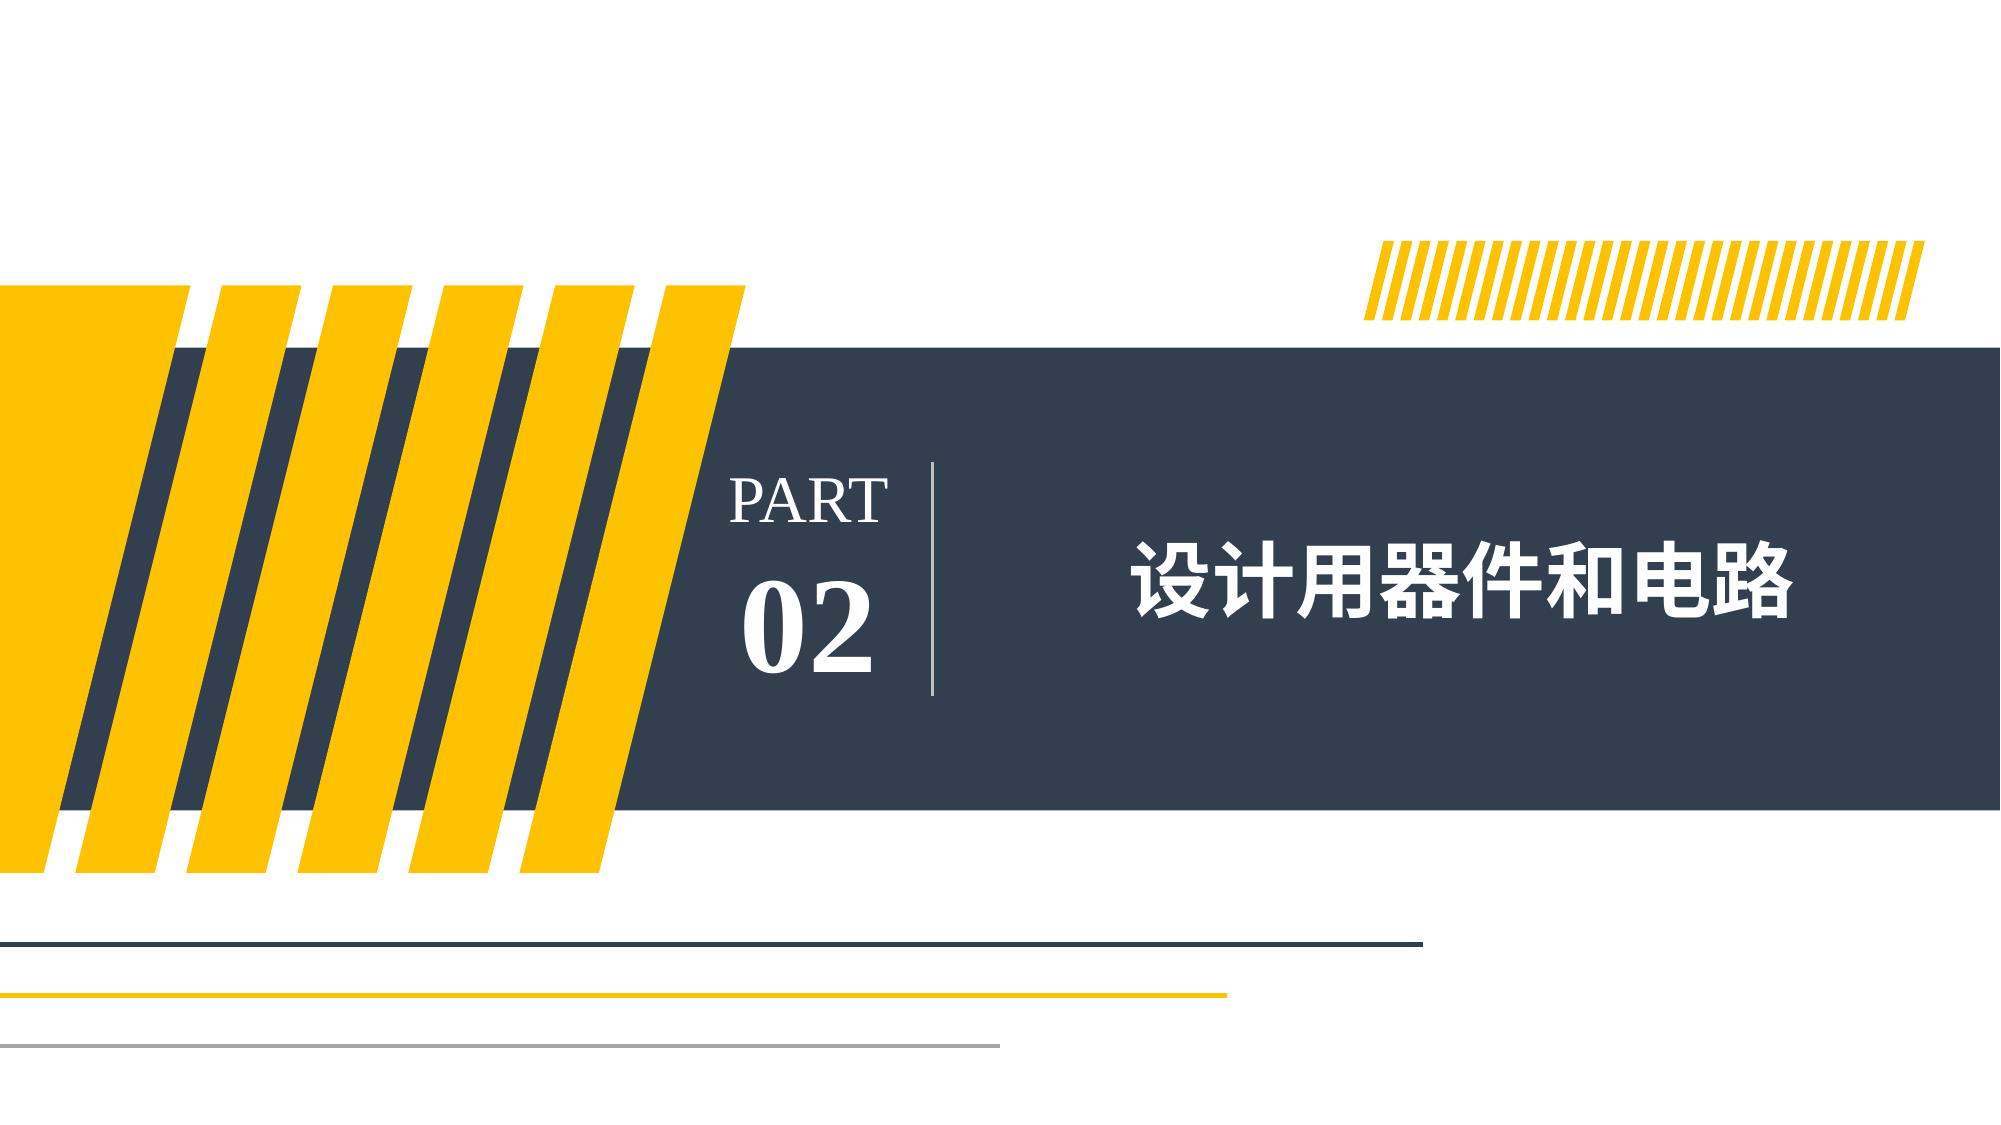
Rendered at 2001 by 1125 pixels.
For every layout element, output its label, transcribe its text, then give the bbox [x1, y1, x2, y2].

text_box [1636, 239, 1671, 322]
text_box [1600, 239, 1634, 322]
text_box [1801, 239, 1835, 322]
text_box [73, 284, 303, 874]
text_box [1581, 239, 1616, 322]
text_box [394, 347, 538, 811]
text_box [1783, 239, 1817, 322]
text_box [61, 347, 205, 811]
text_box [505, 347, 649, 811]
text_box [1655, 239, 1689, 322]
text_box [1819, 239, 1854, 322]
text_box [1765, 239, 1799, 322]
text_box PART 02 [713, 447, 904, 708]
text_box [1893, 239, 1927, 322]
text_box [406, 284, 637, 874]
text_box [1691, 239, 1725, 322]
text_box [1563, 239, 1597, 322]
text_box [1398, 239, 1432, 322]
text_box [1417, 239, 1451, 322]
text_box [1453, 239, 1487, 322]
text_box 设计用器件和电路 [1114, 521, 1878, 636]
text_box [1838, 239, 1872, 322]
text_box [1673, 239, 1707, 322]
text_box [0, 284, 192, 874]
text_box [1380, 239, 1414, 322]
text_box [184, 284, 415, 874]
text_box [172, 347, 316, 811]
text_box [616, 347, 2000, 811]
text_box [1856, 239, 1890, 322]
text_box [1728, 239, 1762, 322]
text_box [1472, 239, 1506, 322]
text_box [518, 284, 748, 874]
text_box [1618, 239, 1652, 322]
text_box [1874, 239, 1909, 322]
text_box [1746, 239, 1780, 322]
text_box [296, 284, 525, 874]
text_box [1508, 239, 1542, 322]
text_box [1490, 239, 1524, 322]
text_box [1362, 239, 1396, 322]
text_box [1527, 239, 1561, 322]
text_box [1545, 239, 1579, 322]
text_box [1710, 239, 1744, 322]
text_box [1435, 239, 1469, 322]
text_box [283, 347, 427, 811]
